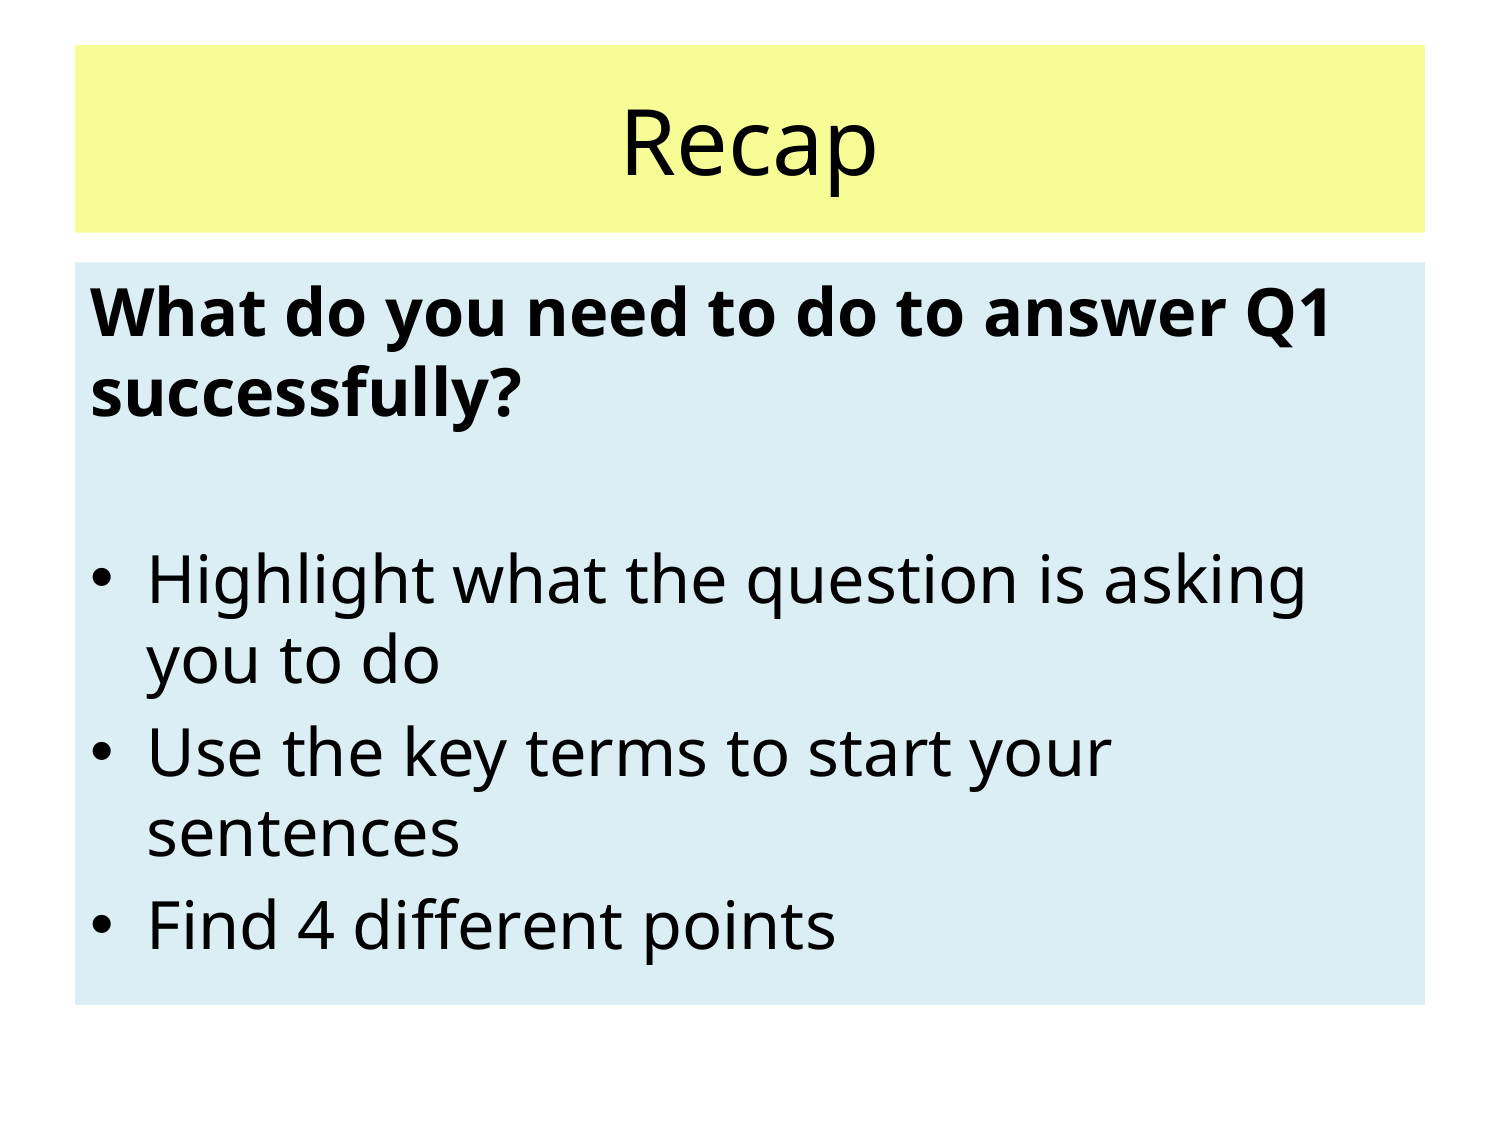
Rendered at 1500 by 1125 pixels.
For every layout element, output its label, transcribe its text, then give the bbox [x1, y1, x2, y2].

title Recap [75, 45, 1425, 233]
list What do you need to do to answer Q1 successfully? Highlight what the question is asking you to do Use the key terms to start your sentences Find 4 different points [75, 262, 1425, 1005]
